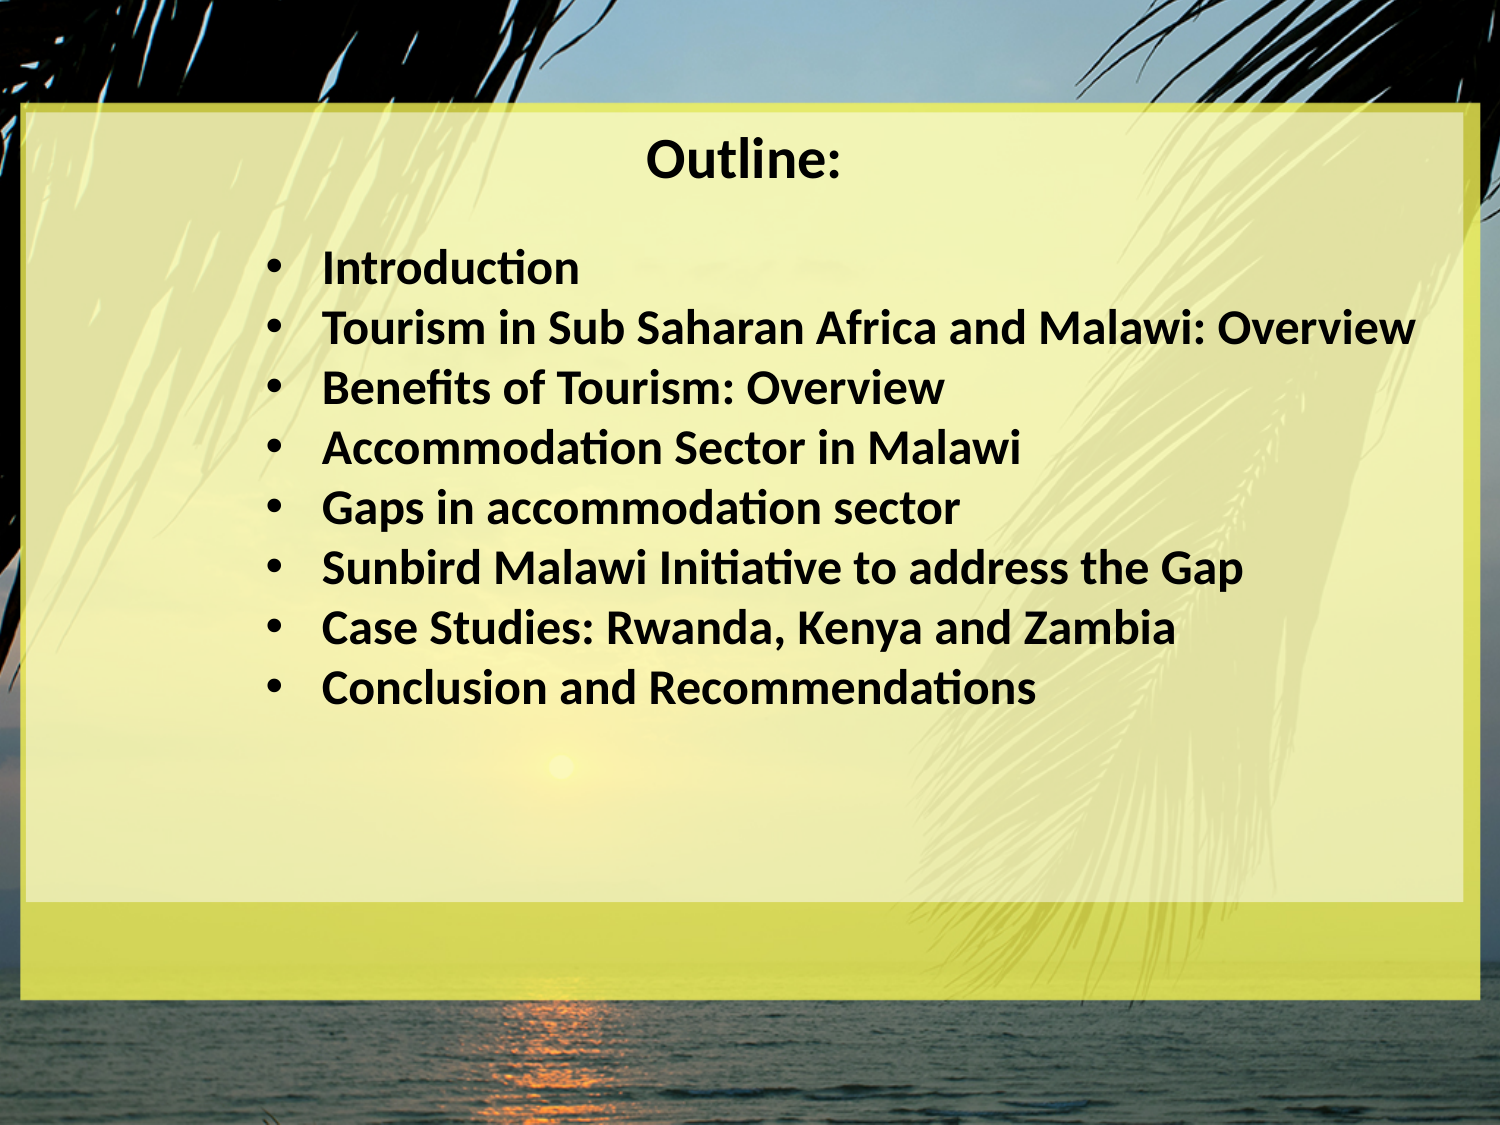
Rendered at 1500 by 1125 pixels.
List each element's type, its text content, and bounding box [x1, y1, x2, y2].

picture [0, 0, 1500, 1125]
text_box Outline: Introduction Tourism in Sub Saharan Africa and Malawi: Overview Benefits of Tourism: Overview Accommodation Sector in Malawi Gaps in accommodation sector Sunbird Malawi Initiative to address the Gap Case Studies: Rwanda, Kenya and Zambia Conclusion and Recommendations [25, 112, 1464, 903]
